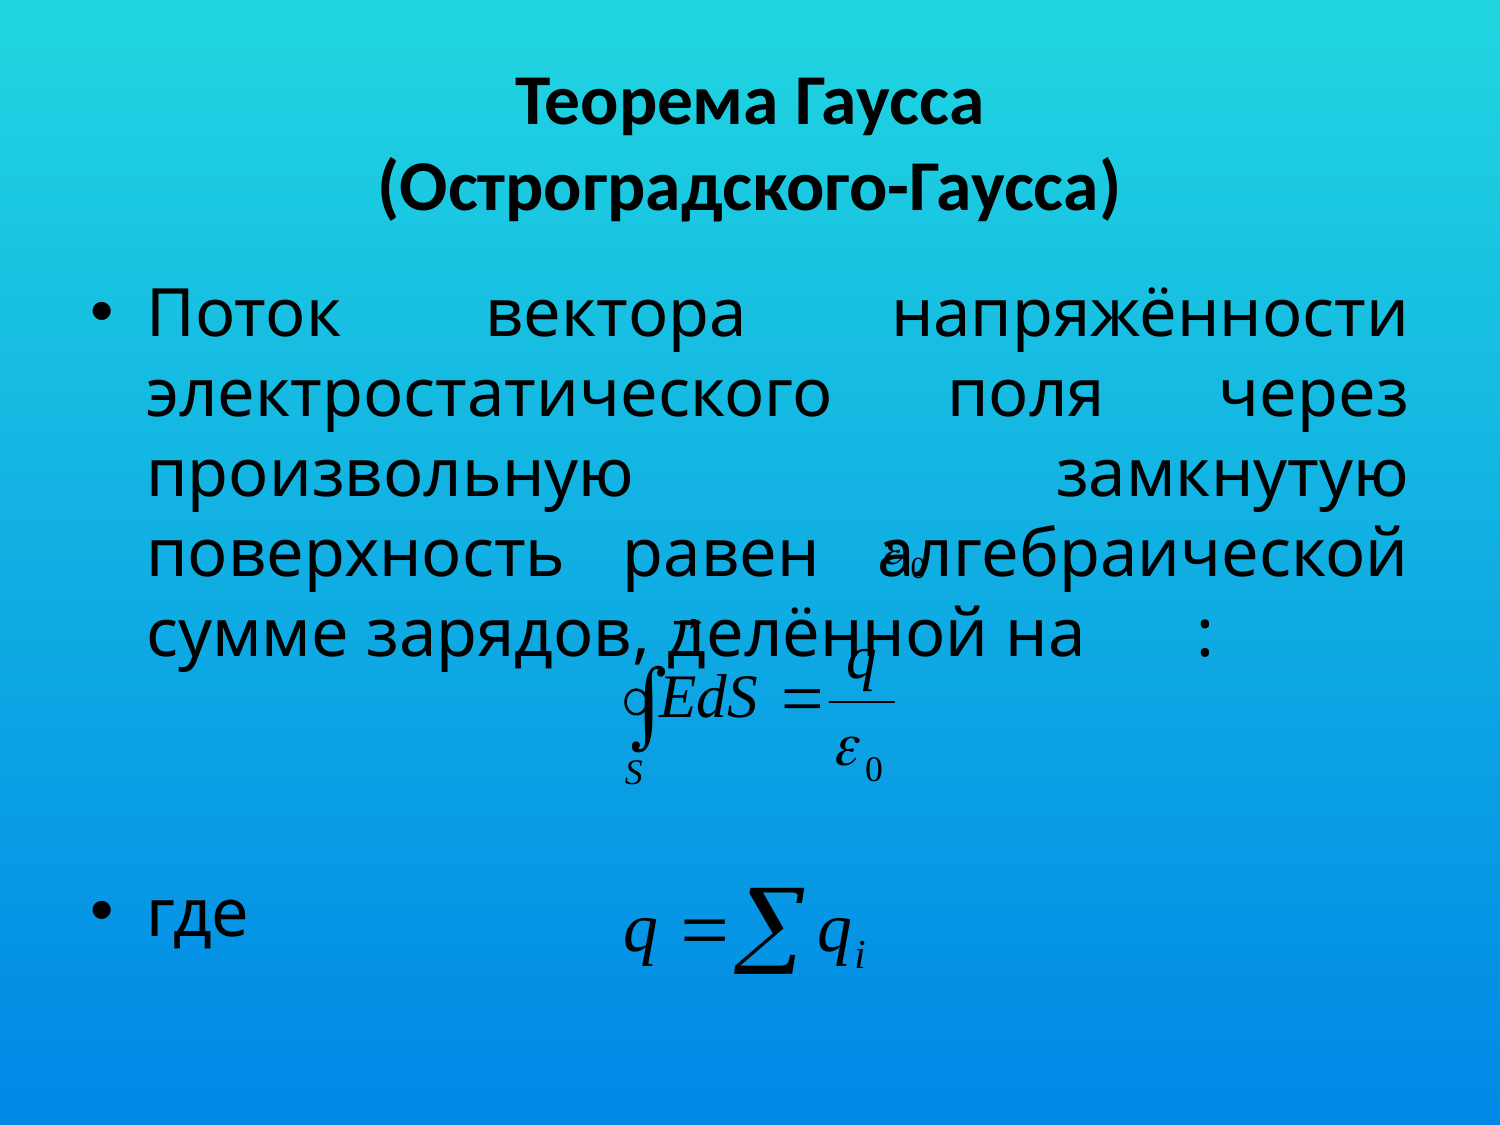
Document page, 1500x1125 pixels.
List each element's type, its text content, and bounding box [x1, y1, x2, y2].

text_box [874, 512, 938, 592]
list Поток вектора напряжённости электростатического поля через произвольную замкнутую поверхность равен алгебраической сумме зарядов, делённой на : где [75, 262, 1425, 1005]
title Теорема Гаусса (Остроградского-Гаусса) [75, 45, 1425, 233]
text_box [612, 619, 909, 801]
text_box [612, 874, 887, 993]
